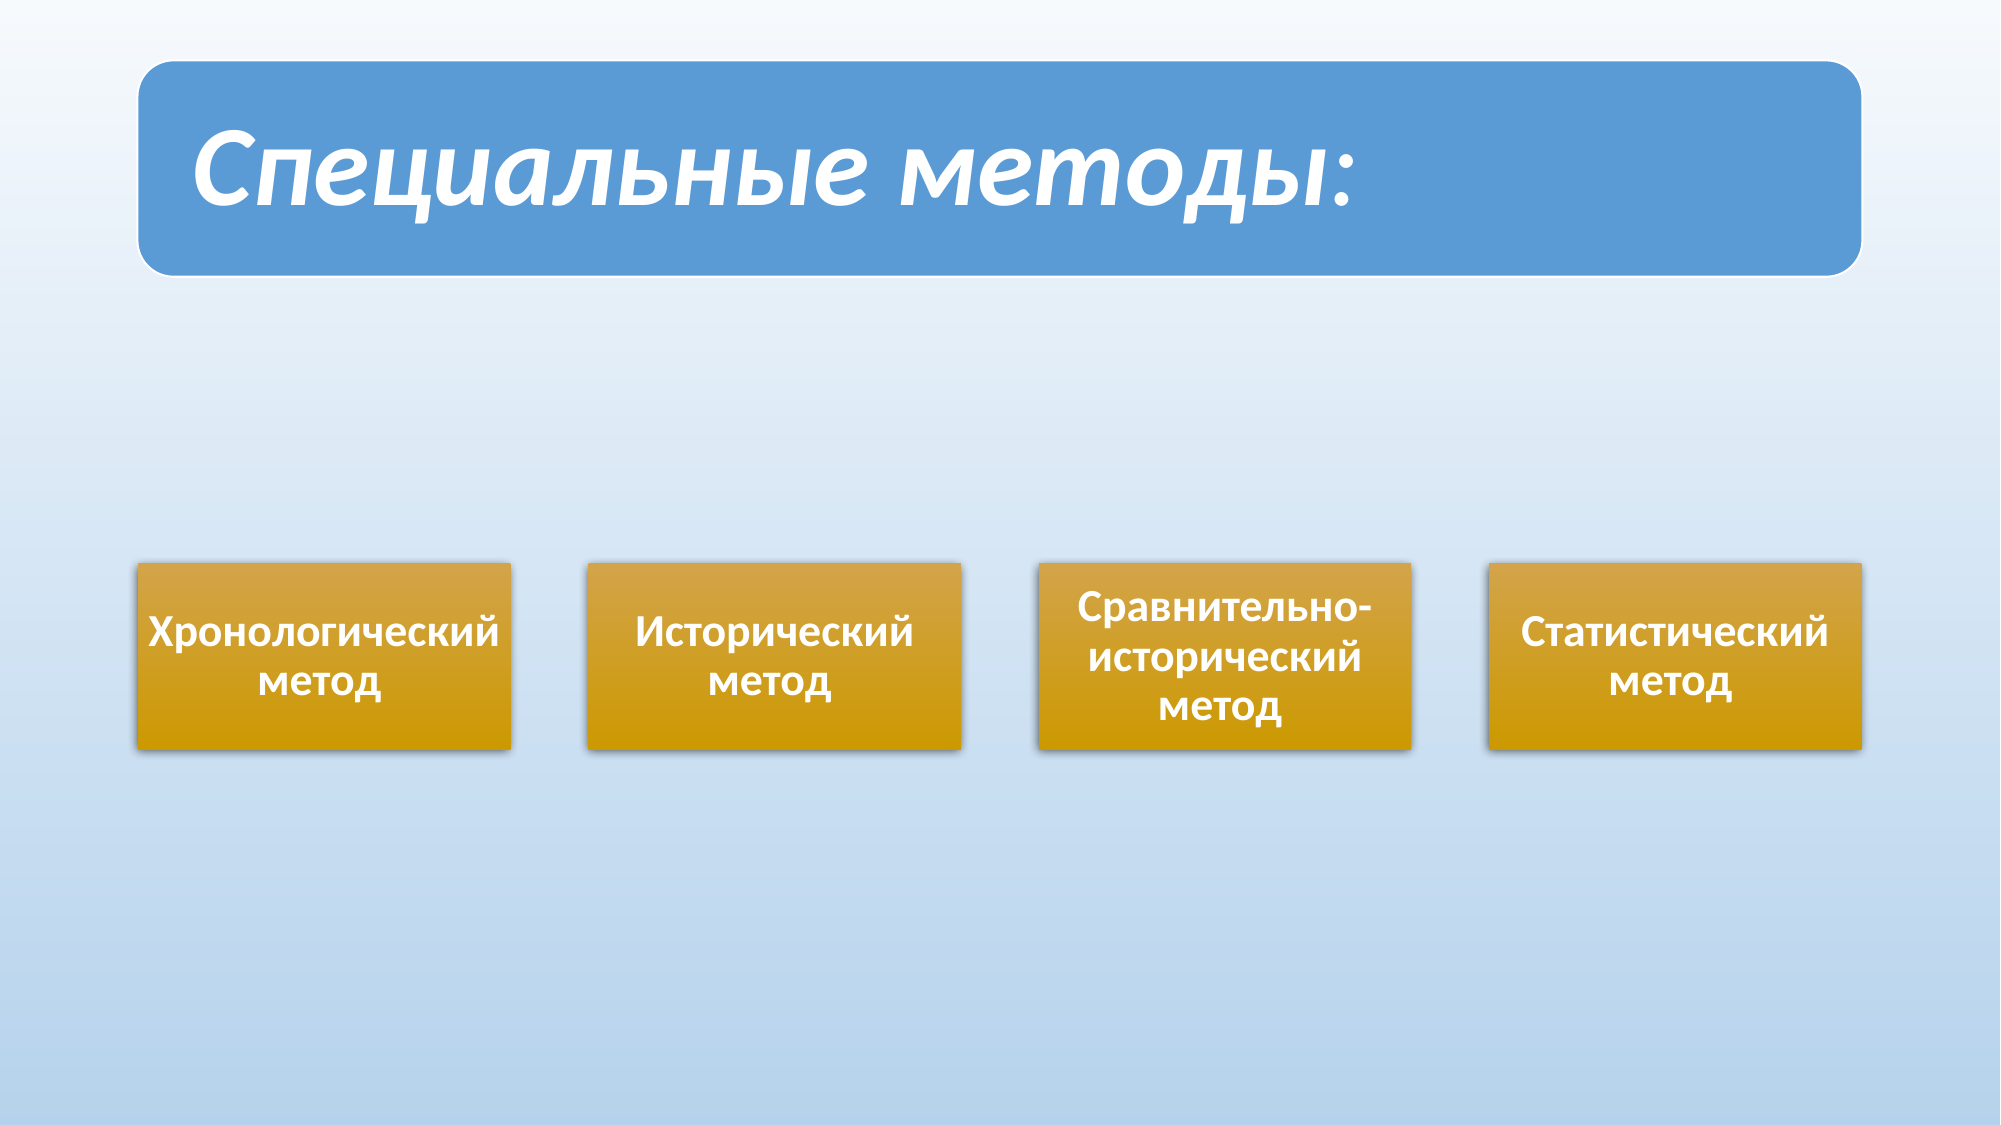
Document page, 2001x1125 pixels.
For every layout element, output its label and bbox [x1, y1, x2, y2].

list [137, 299, 1863, 1014]
text_box [137, 59, 1863, 278]
